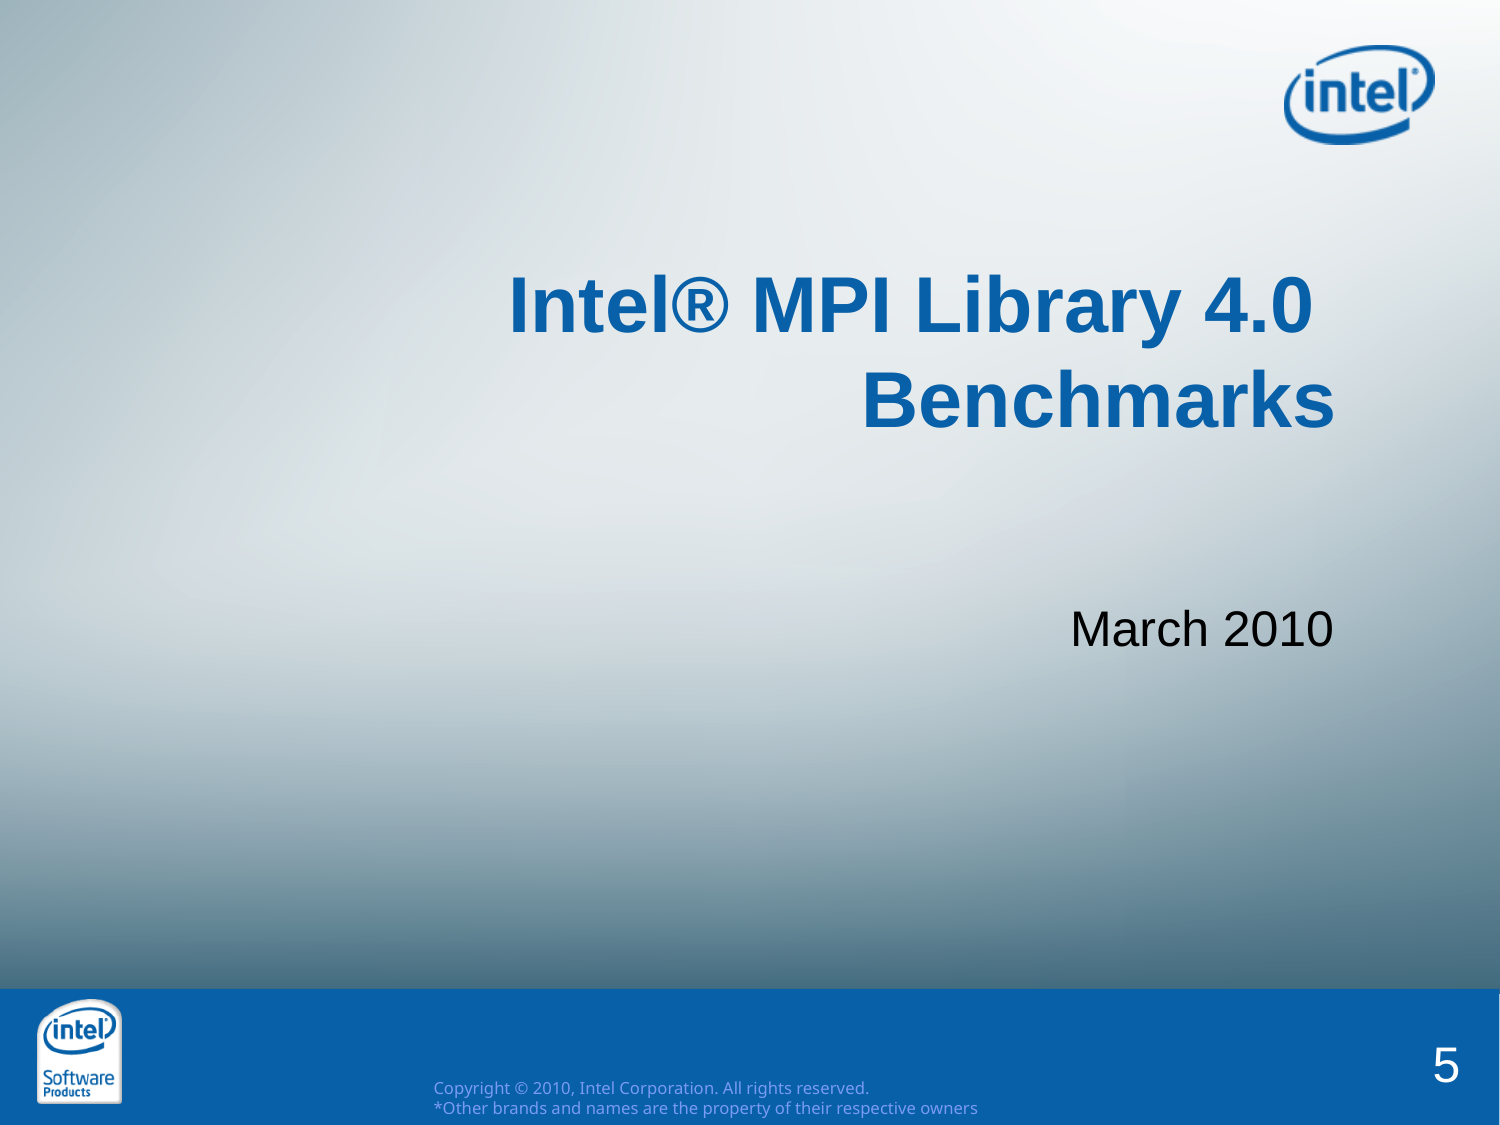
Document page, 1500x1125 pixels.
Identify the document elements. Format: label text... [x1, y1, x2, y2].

subtitle March 2010 [69, 596, 1335, 893]
picture [0, 0, 1500, 988]
title Intel® MPI Library 4.0 Benchmarks [72, 252, 1338, 543]
picture [37, 999, 122, 1104]
